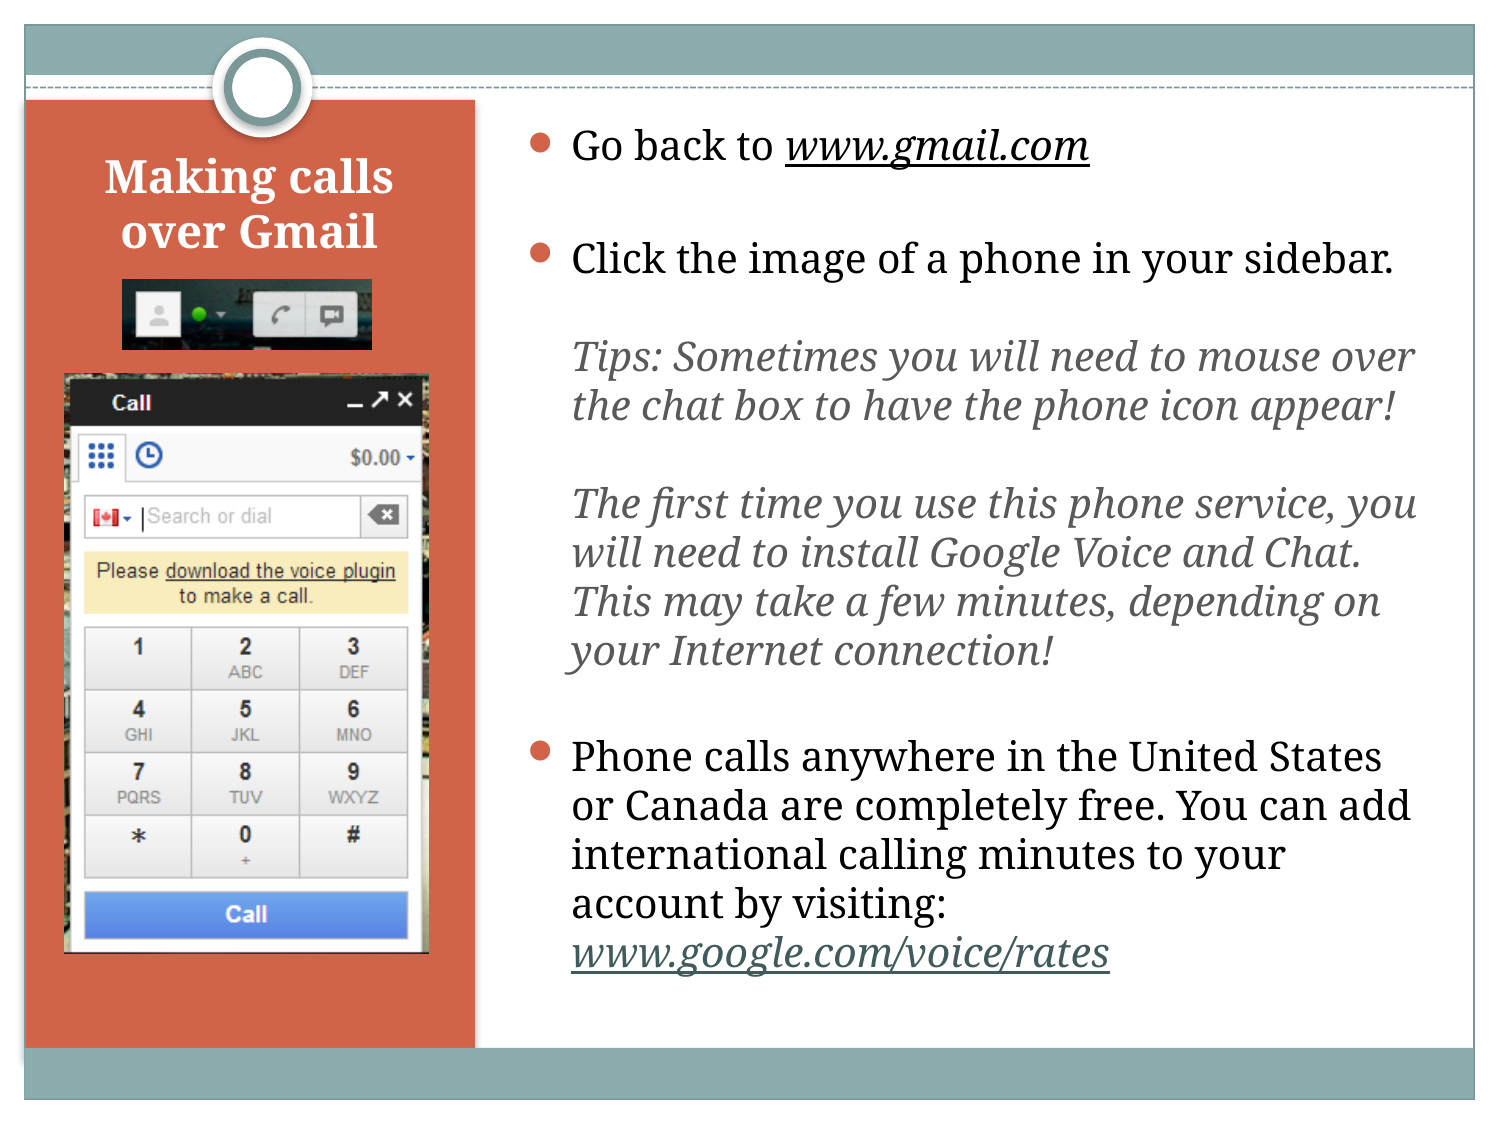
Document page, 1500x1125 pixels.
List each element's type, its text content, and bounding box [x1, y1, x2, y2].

picture [64, 373, 430, 954]
title Making calls over Gmail [64, 160, 434, 266]
list Go back to www.gmail.com Click the image of a phone in your sidebar. Tips: Sometimes you will need to mouse over the chat box to have the phone icon appear! The first time you use this phone service, you will need to install Google Voice and Chat. This may take a few minutes, depending on your Internet connection! Phone calls anywhere in the United States or Canada are completely free. You can add international calling minutes to your account by visiting: www.google.com/voice/rates [512, 112, 1438, 1000]
picture [121, 279, 373, 351]
